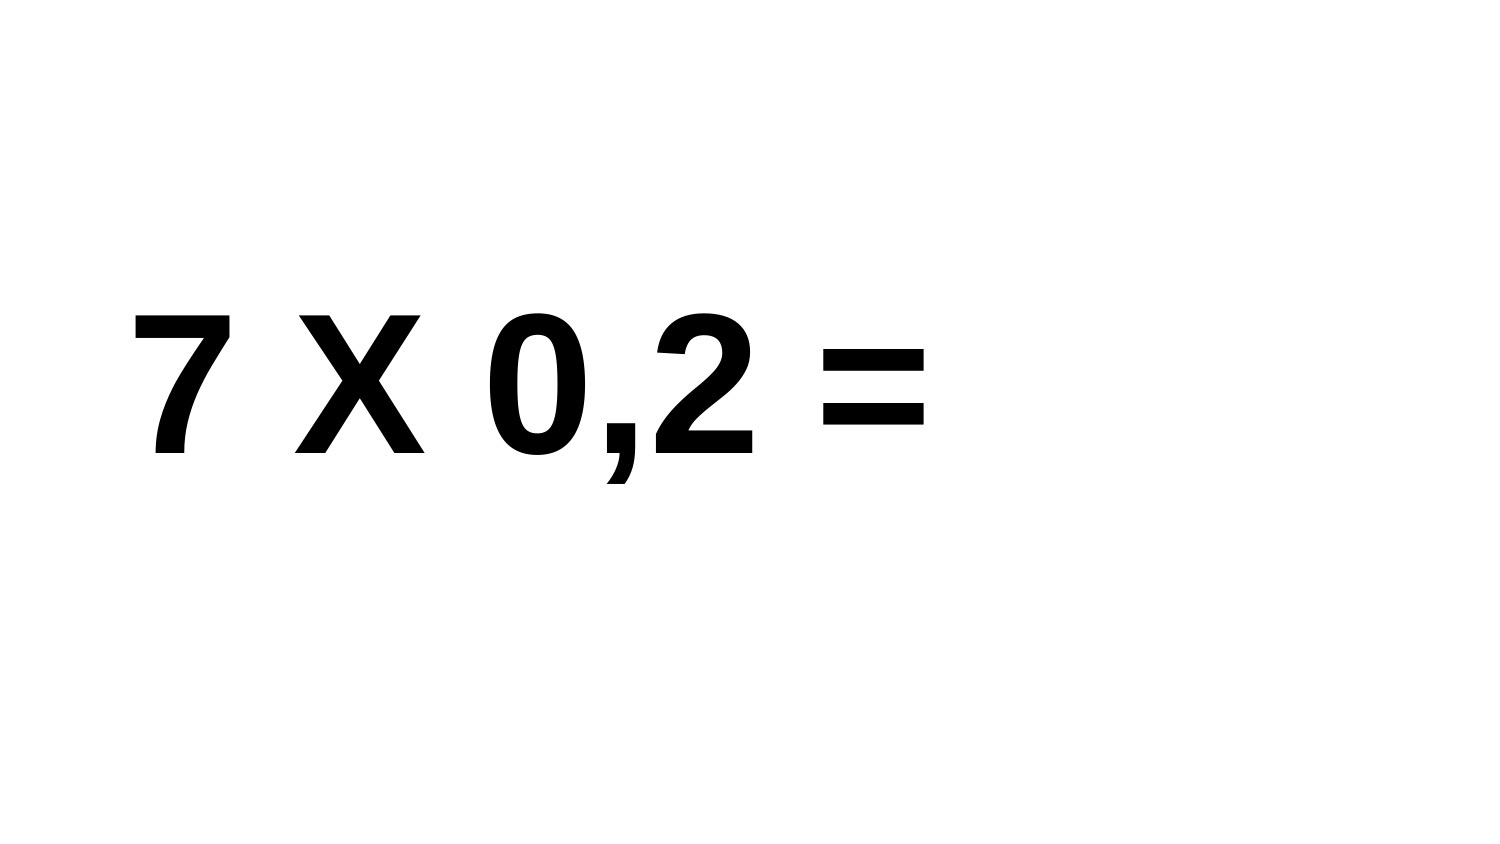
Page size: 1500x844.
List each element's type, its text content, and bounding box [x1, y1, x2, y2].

text_box 7 X 0,2 = [112, 235, 1388, 509]
